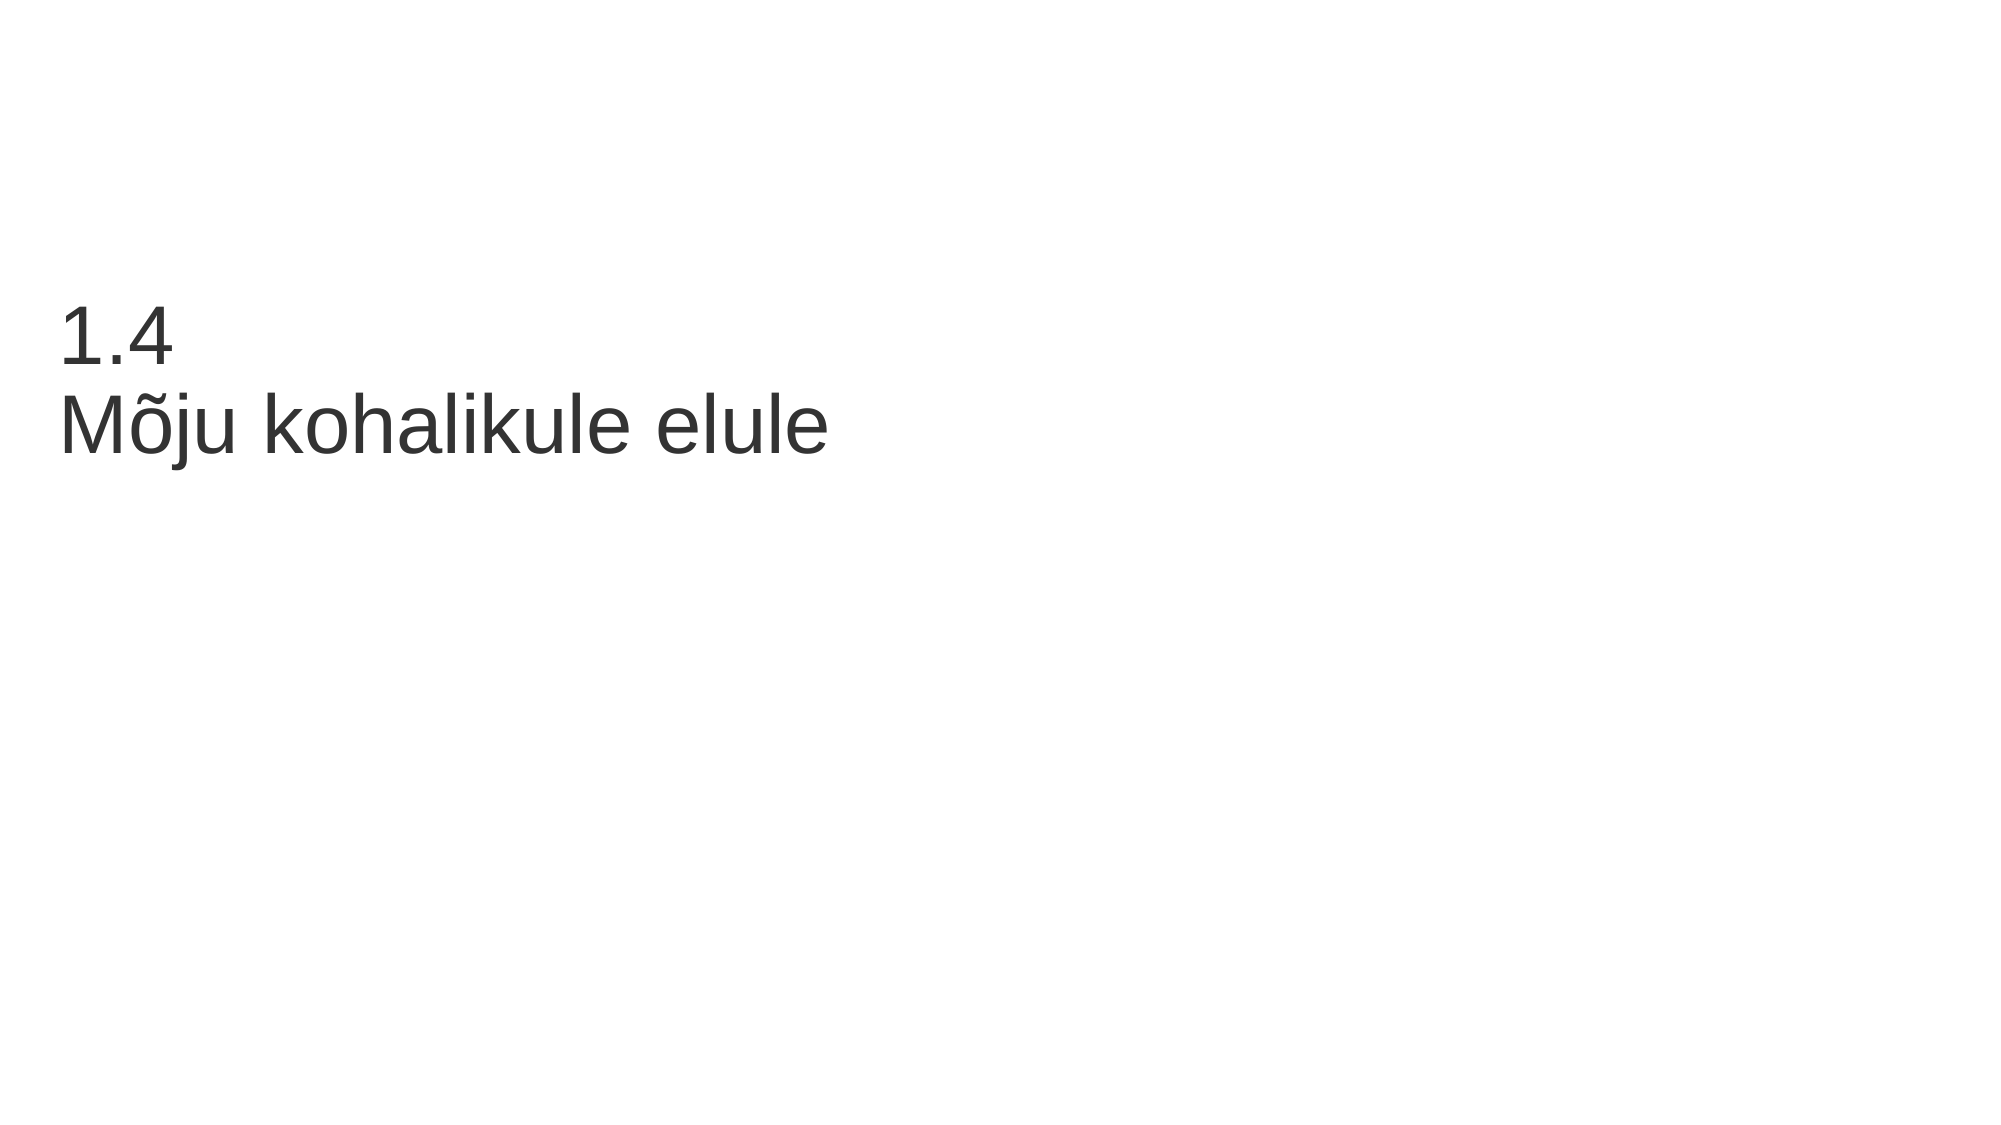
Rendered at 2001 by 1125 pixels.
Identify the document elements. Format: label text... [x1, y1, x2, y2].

list Mõju kohalikule elule [59, 370, 985, 696]
list 1.4 [59, 281, 220, 370]
